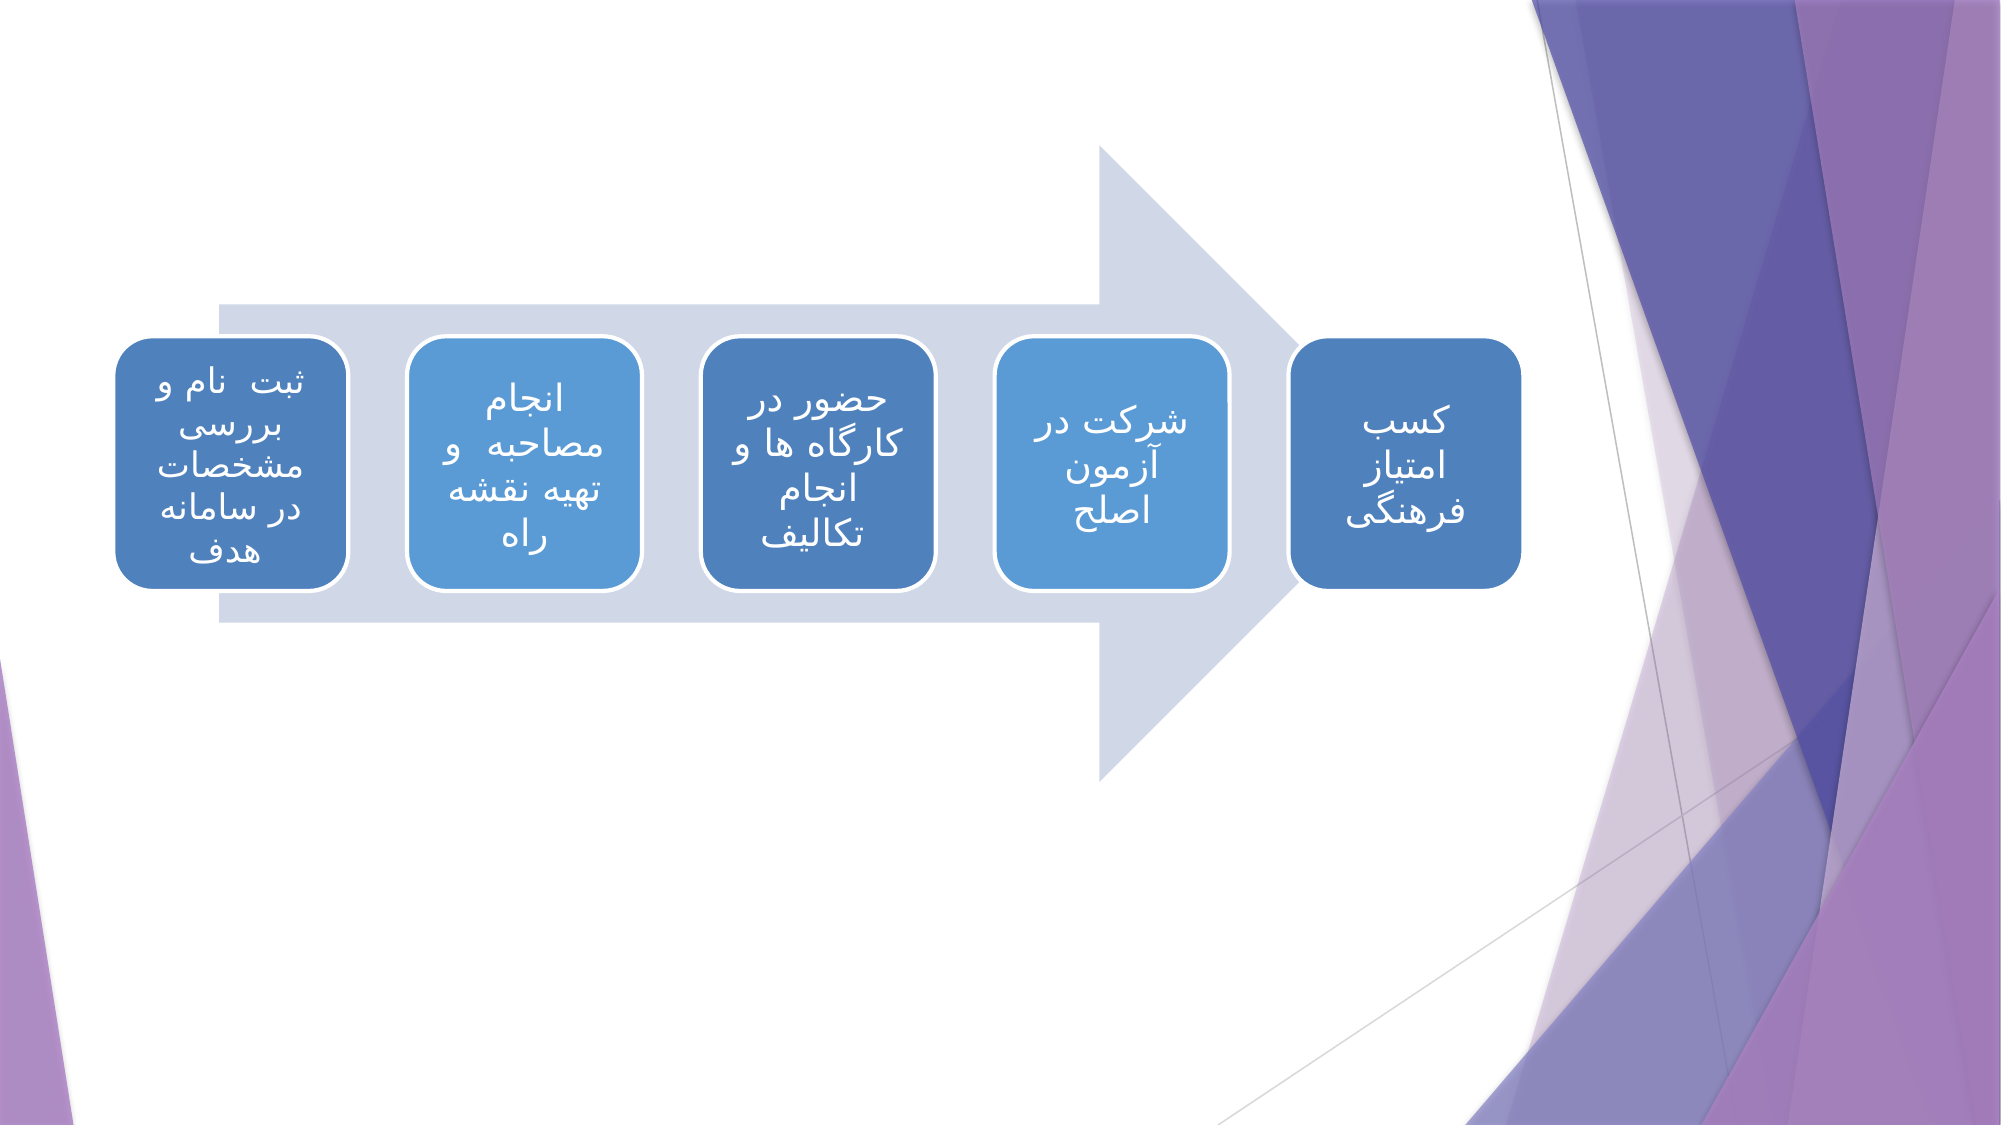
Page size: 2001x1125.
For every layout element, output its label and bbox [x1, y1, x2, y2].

list [112, 144, 1524, 783]
